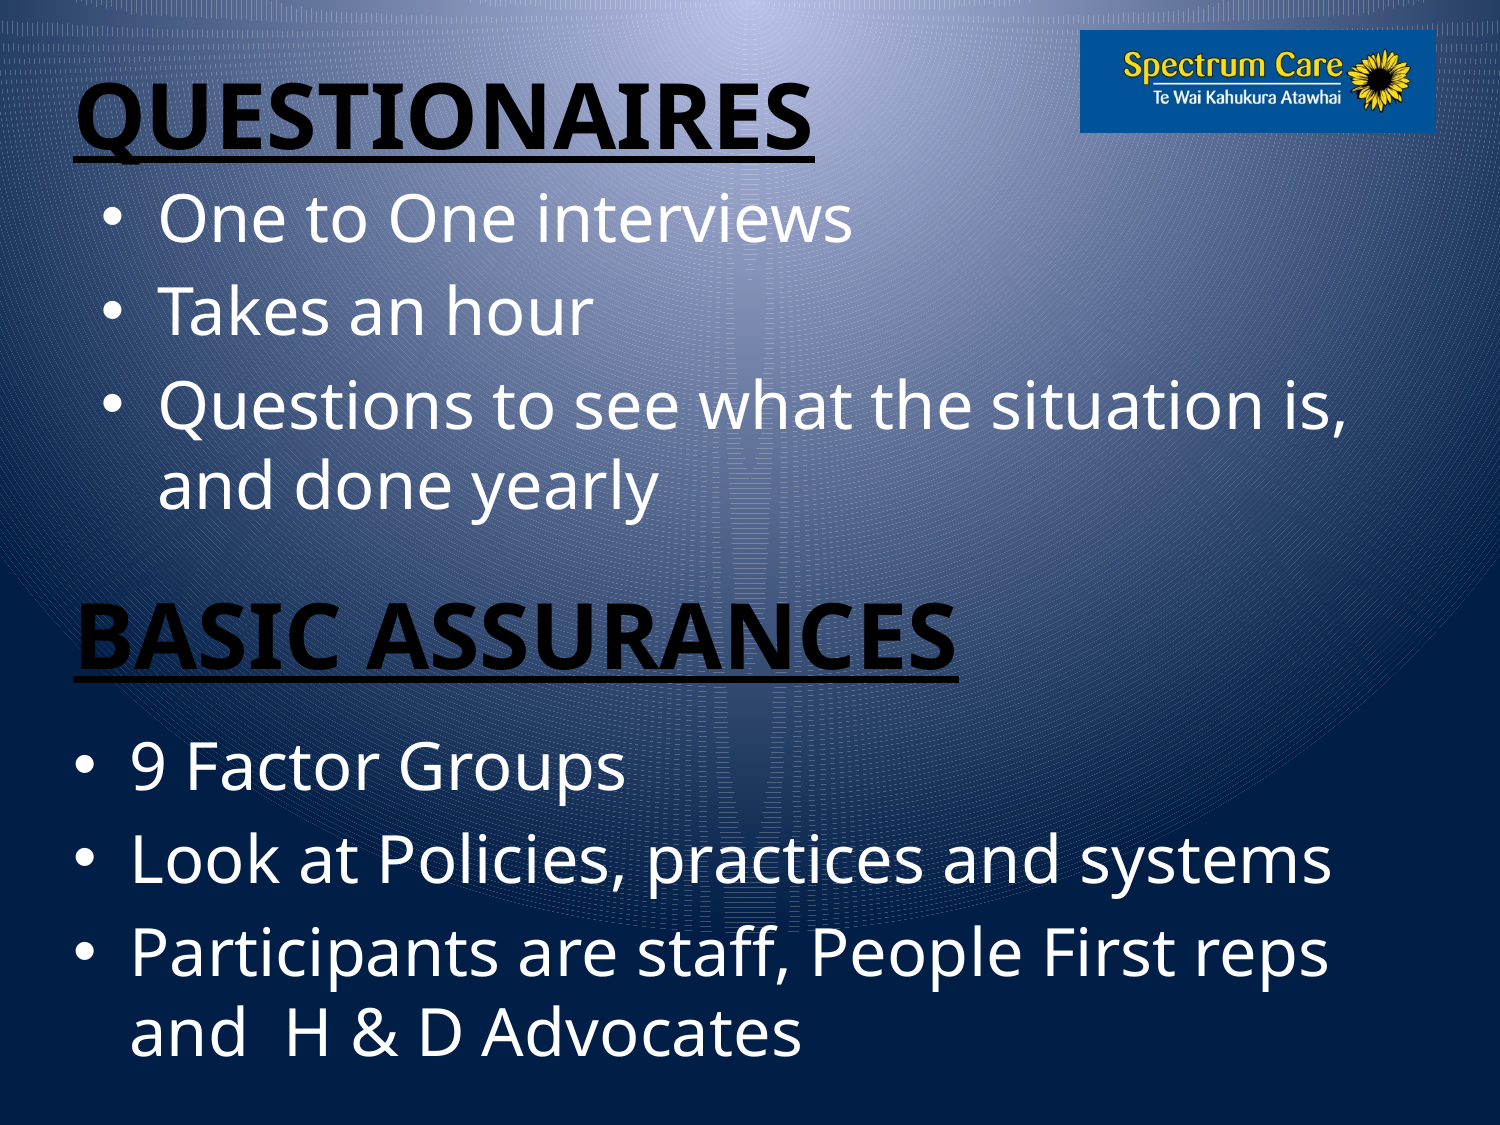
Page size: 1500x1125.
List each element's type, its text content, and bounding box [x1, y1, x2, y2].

text_box QUESTIONAIRES [58, 19, 916, 207]
list 9 Factor Groups Look at Policies, practices and systems Participants are staff, People First reps and H & D Advocates [58, 716, 1419, 1094]
picture [1080, 30, 1436, 133]
text_box One to One interviews Takes an hour Questions to see what the situation is, and done yearly [85, 168, 1409, 556]
title BASIC ASSURANCES [58, 550, 1409, 715]
